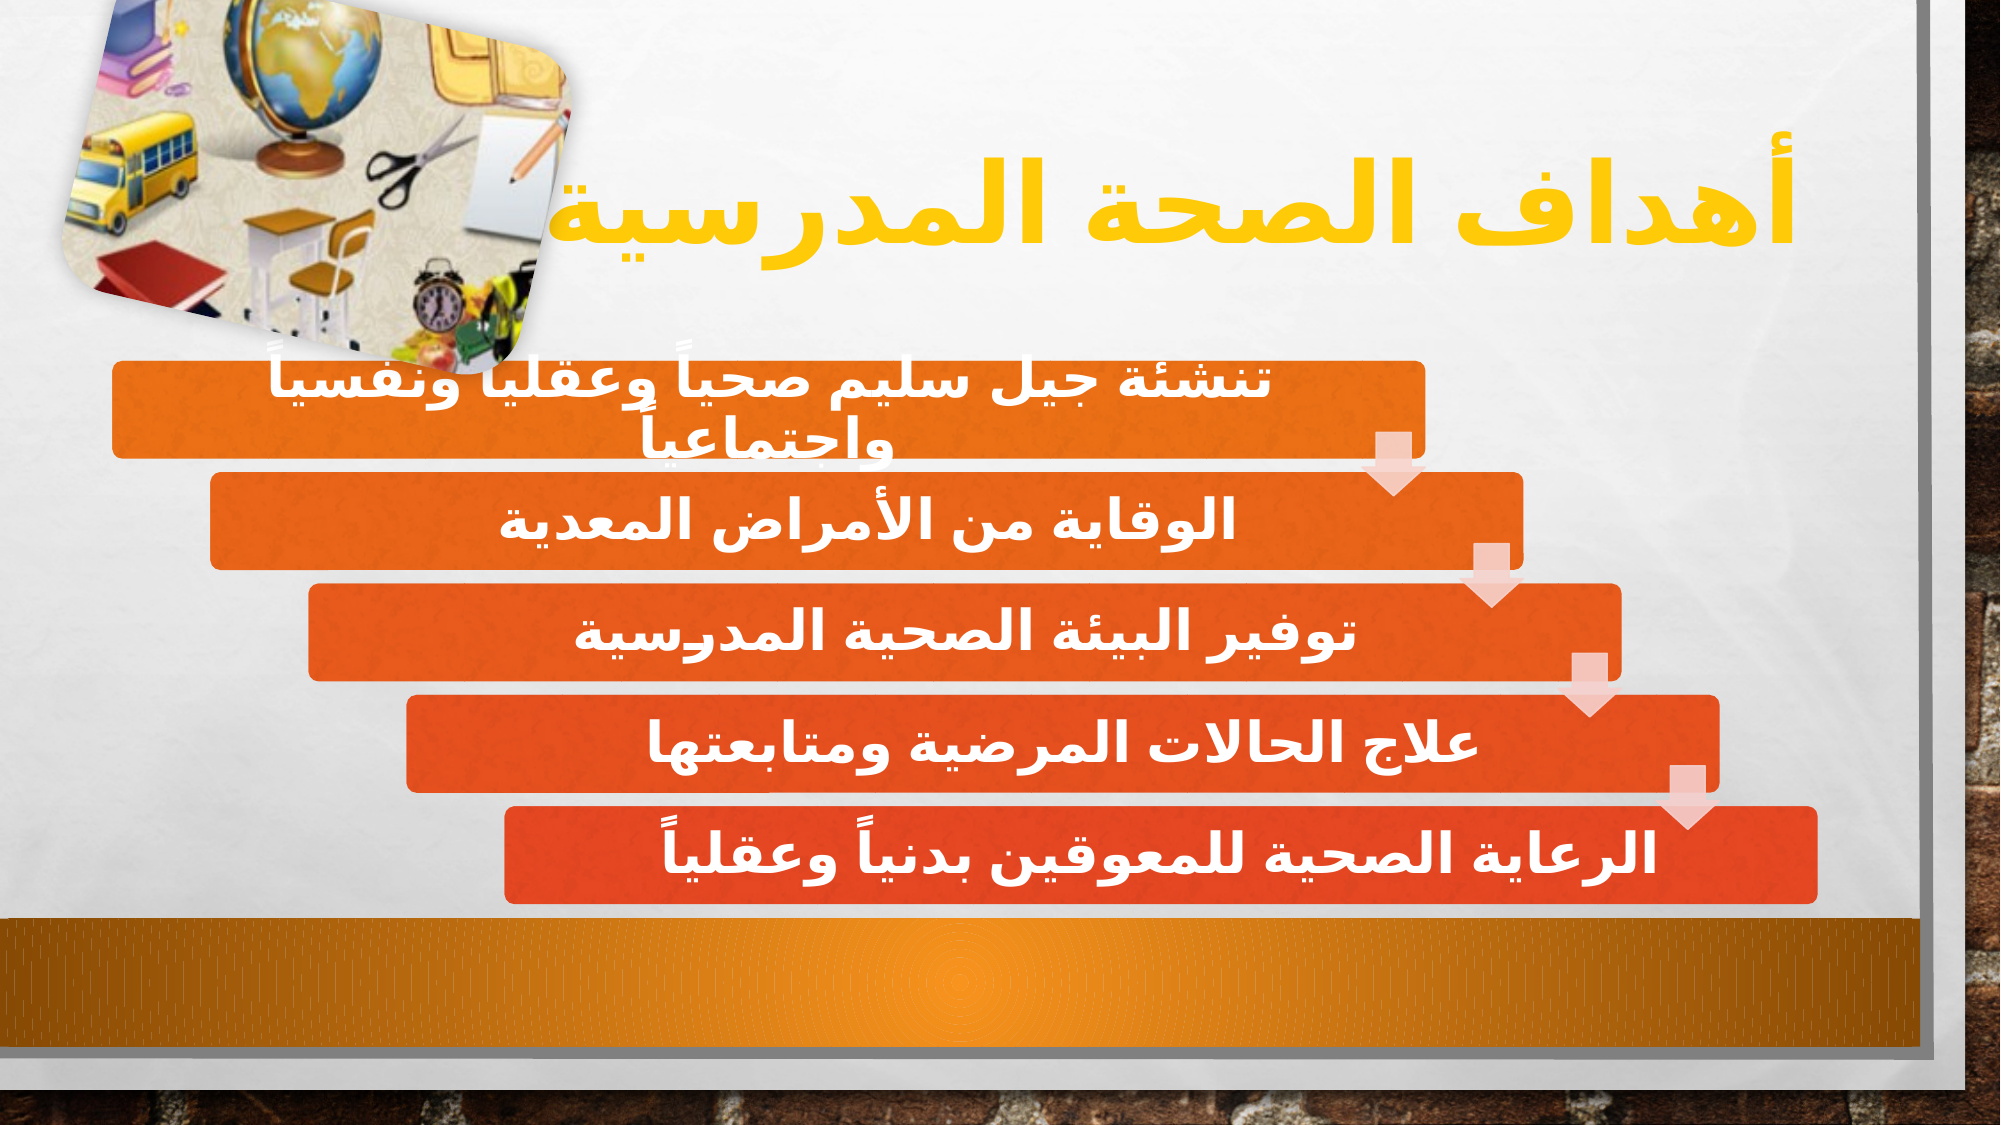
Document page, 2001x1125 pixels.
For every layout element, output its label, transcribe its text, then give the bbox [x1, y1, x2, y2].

picture [0, 0, 2000, 1125]
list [112, 360, 1818, 905]
picture [62, 0, 572, 360]
title أهداف الصحة المدرسية: [552, 112, 1818, 302]
